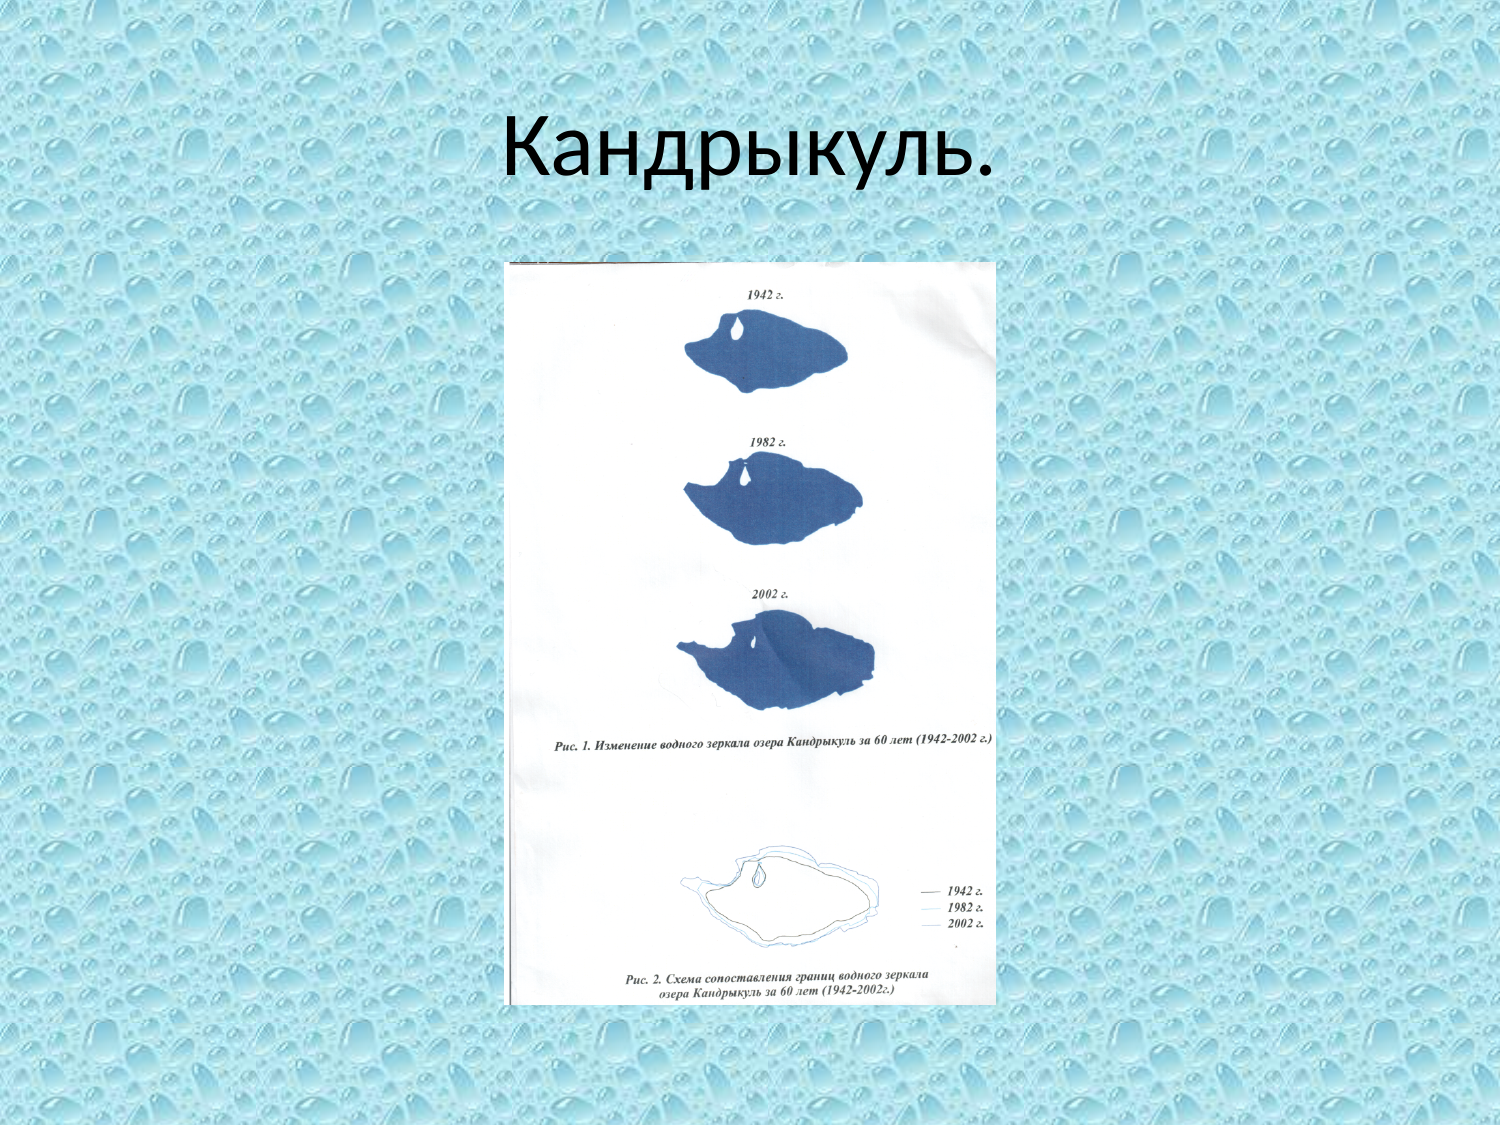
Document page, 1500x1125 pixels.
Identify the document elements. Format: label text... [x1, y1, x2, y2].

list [503, 262, 996, 1006]
picture [0, 0, 1500, 1125]
title Кандрыкуль. [75, 45, 1425, 233]
